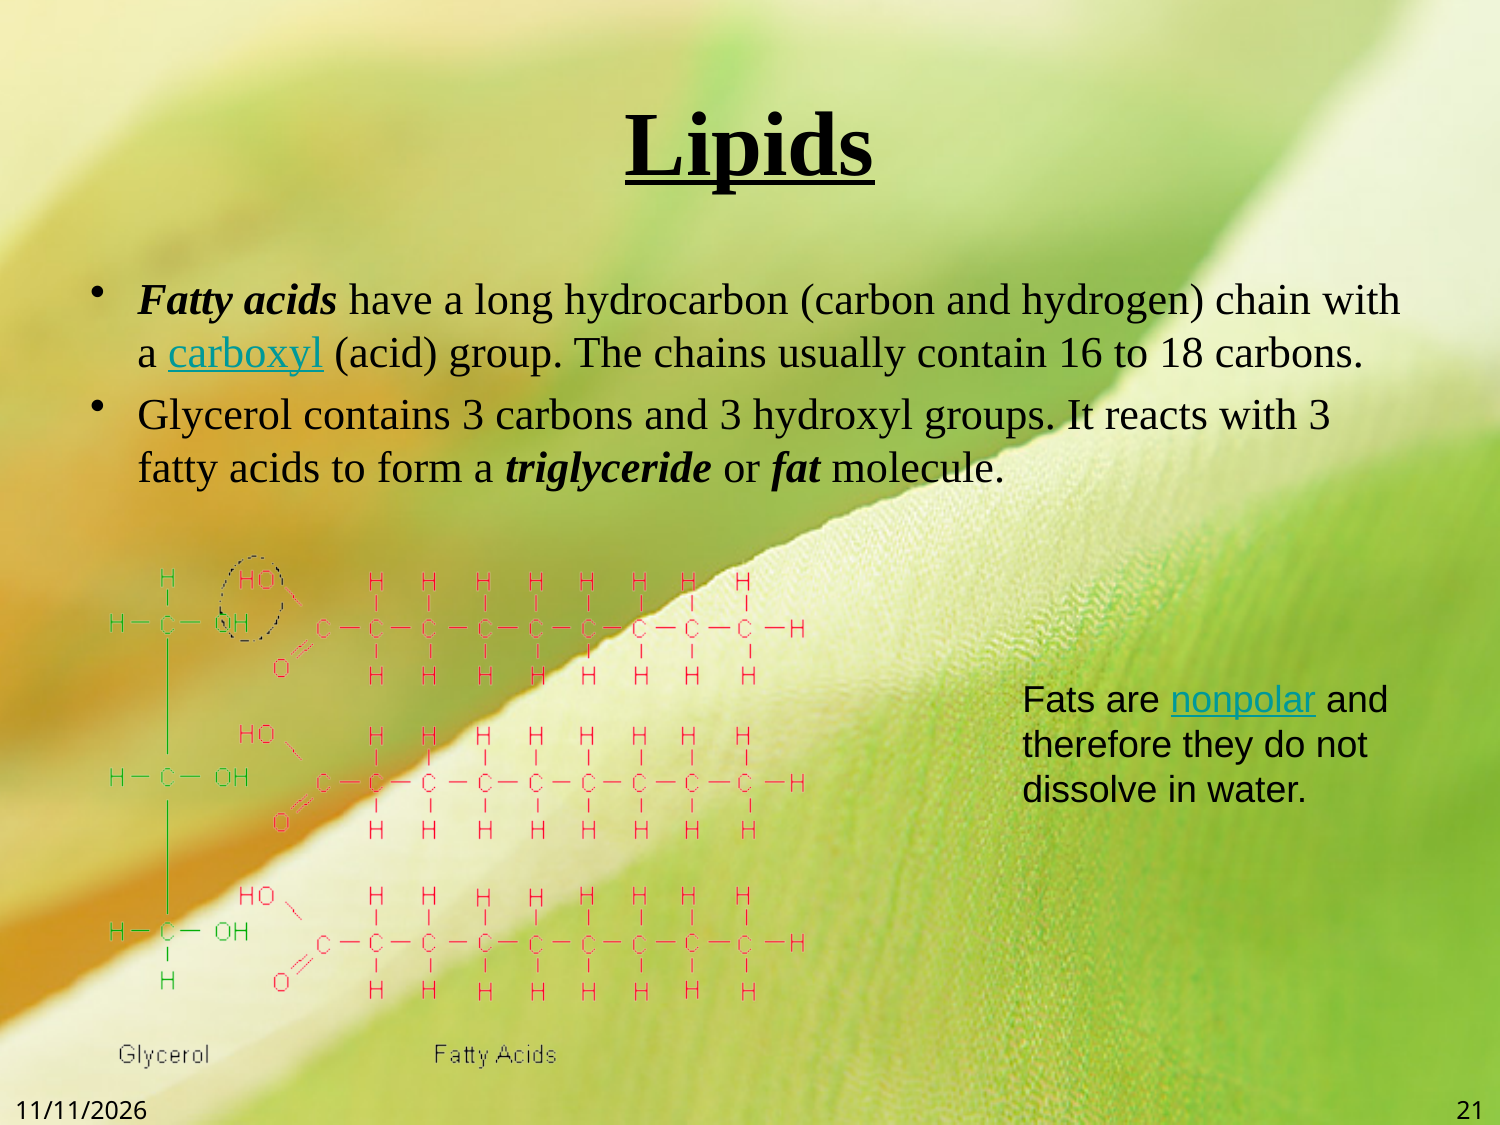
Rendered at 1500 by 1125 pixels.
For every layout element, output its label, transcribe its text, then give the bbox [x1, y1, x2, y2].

title Lipids [74, 44, 1426, 233]
slide_number 21 [1324, 1087, 1500, 1125]
list Fatty acids have a long hydrocarbon (carbon and hydrogen) chain with a carboxyl (acid) group. The chains usually contain 16 to 18 carbons. Glycerol contains 3 carbons and 3 hydroxyl groups. It reacts with 3 fatty acids to form a triglyceride or fat molecule. [74, 262, 1426, 552]
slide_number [0, 1087, 351, 1125]
picture [0, 0, 1500, 1125]
text_box Fats are nonpolar and therefore they do not dissolve in water. [1007, 667, 1418, 818]
